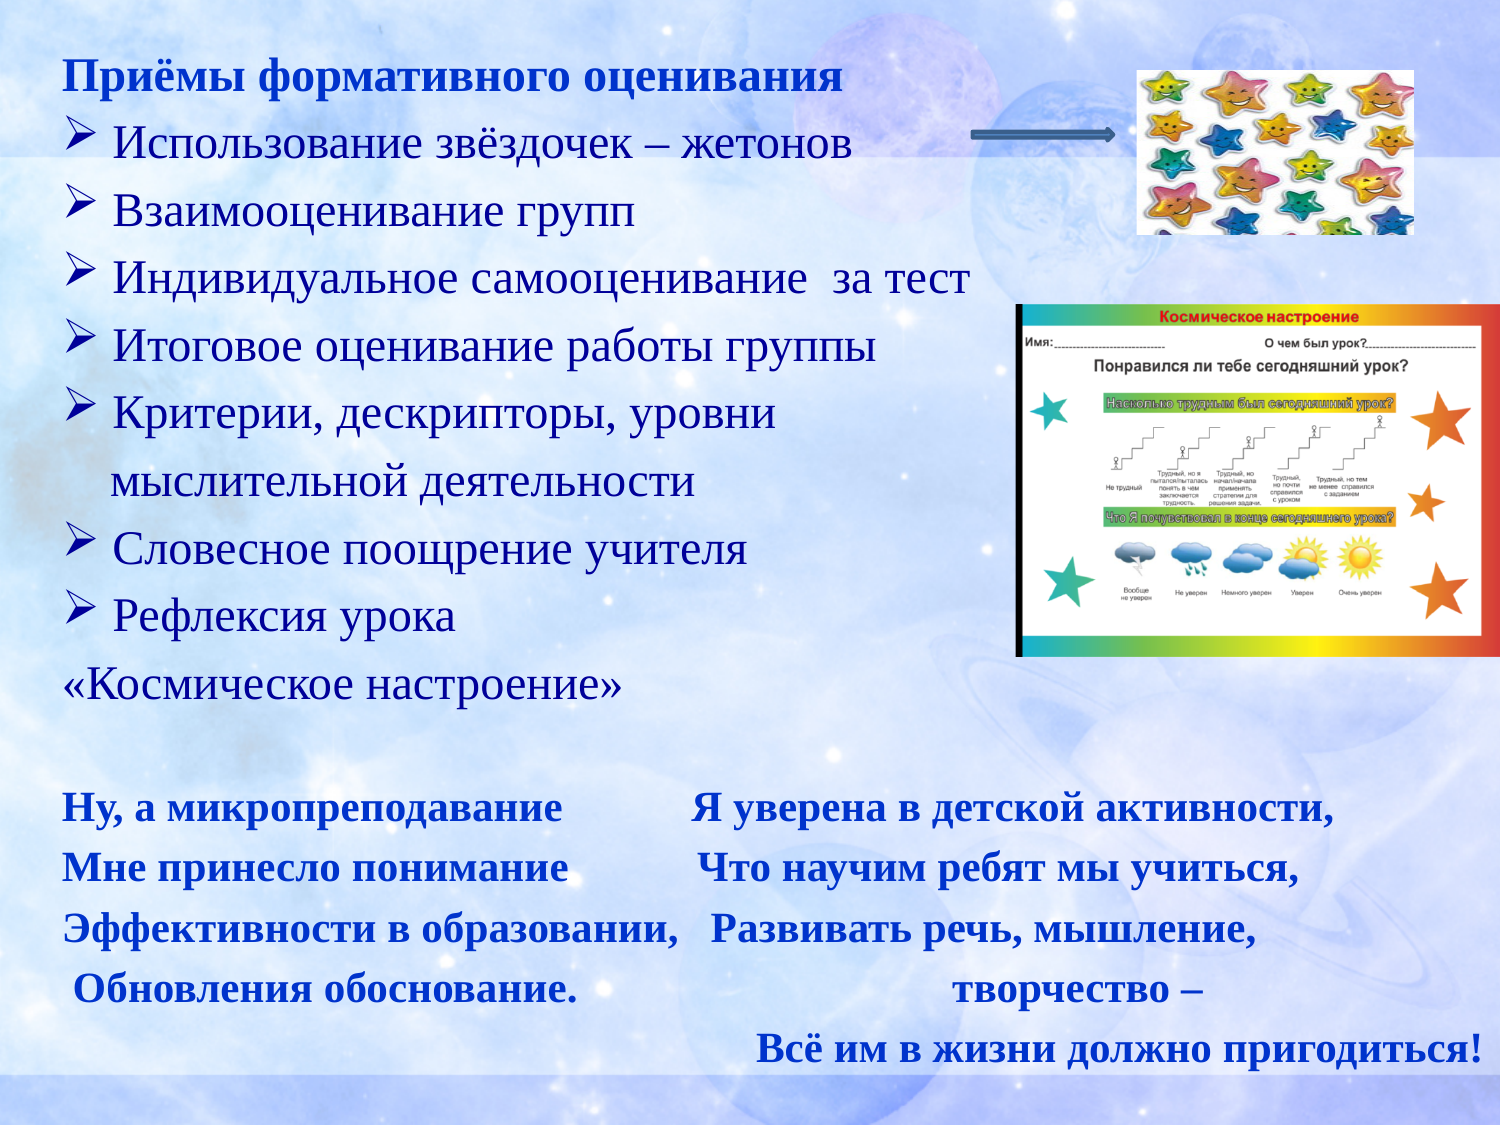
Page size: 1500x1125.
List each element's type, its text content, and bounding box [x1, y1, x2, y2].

picture [1015, 304, 1500, 657]
picture [1136, 70, 1415, 235]
text_box [970, 126, 1116, 143]
picture [0, 0, 1500, 1125]
list Приёмы формативного оценивания Использование звёздочек – жетонов Взаимооценивание групп Индивидуальное самооценивание за тест Итоговое оценивание работы группы Критерии, дескрипторы, уровни мыслительной деятельности Словесное поощрение учителя Рефлексия урока «Космическое настроение» Ну, а микропреподавание Я уверена в детской активности, Мне принесло понимание Что научим ребят мы учиться, Эффективности в образовании, Развивать речь, мышление, Обновления обоснование. творчество – Всё им в жизни должно пригодиться! [46, 35, 1500, 1102]
